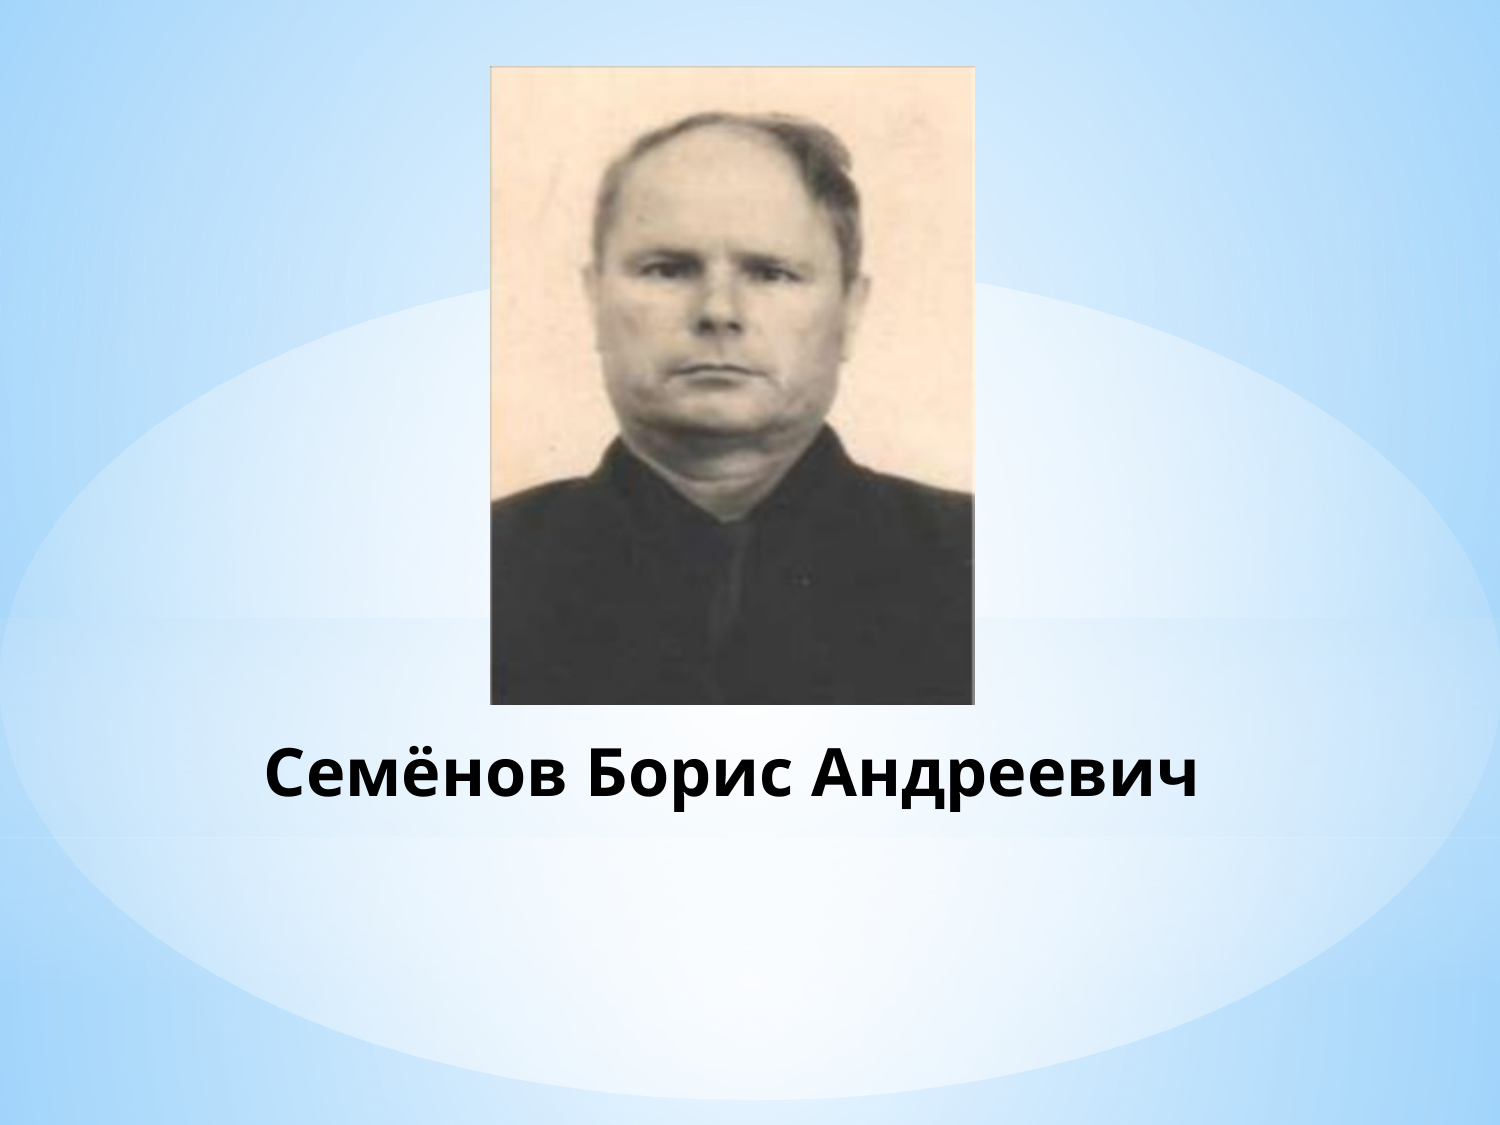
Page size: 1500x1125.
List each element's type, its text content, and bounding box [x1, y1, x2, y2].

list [489, 66, 975, 705]
title Семёнов Борис Андреевич [147, 722, 1217, 911]
